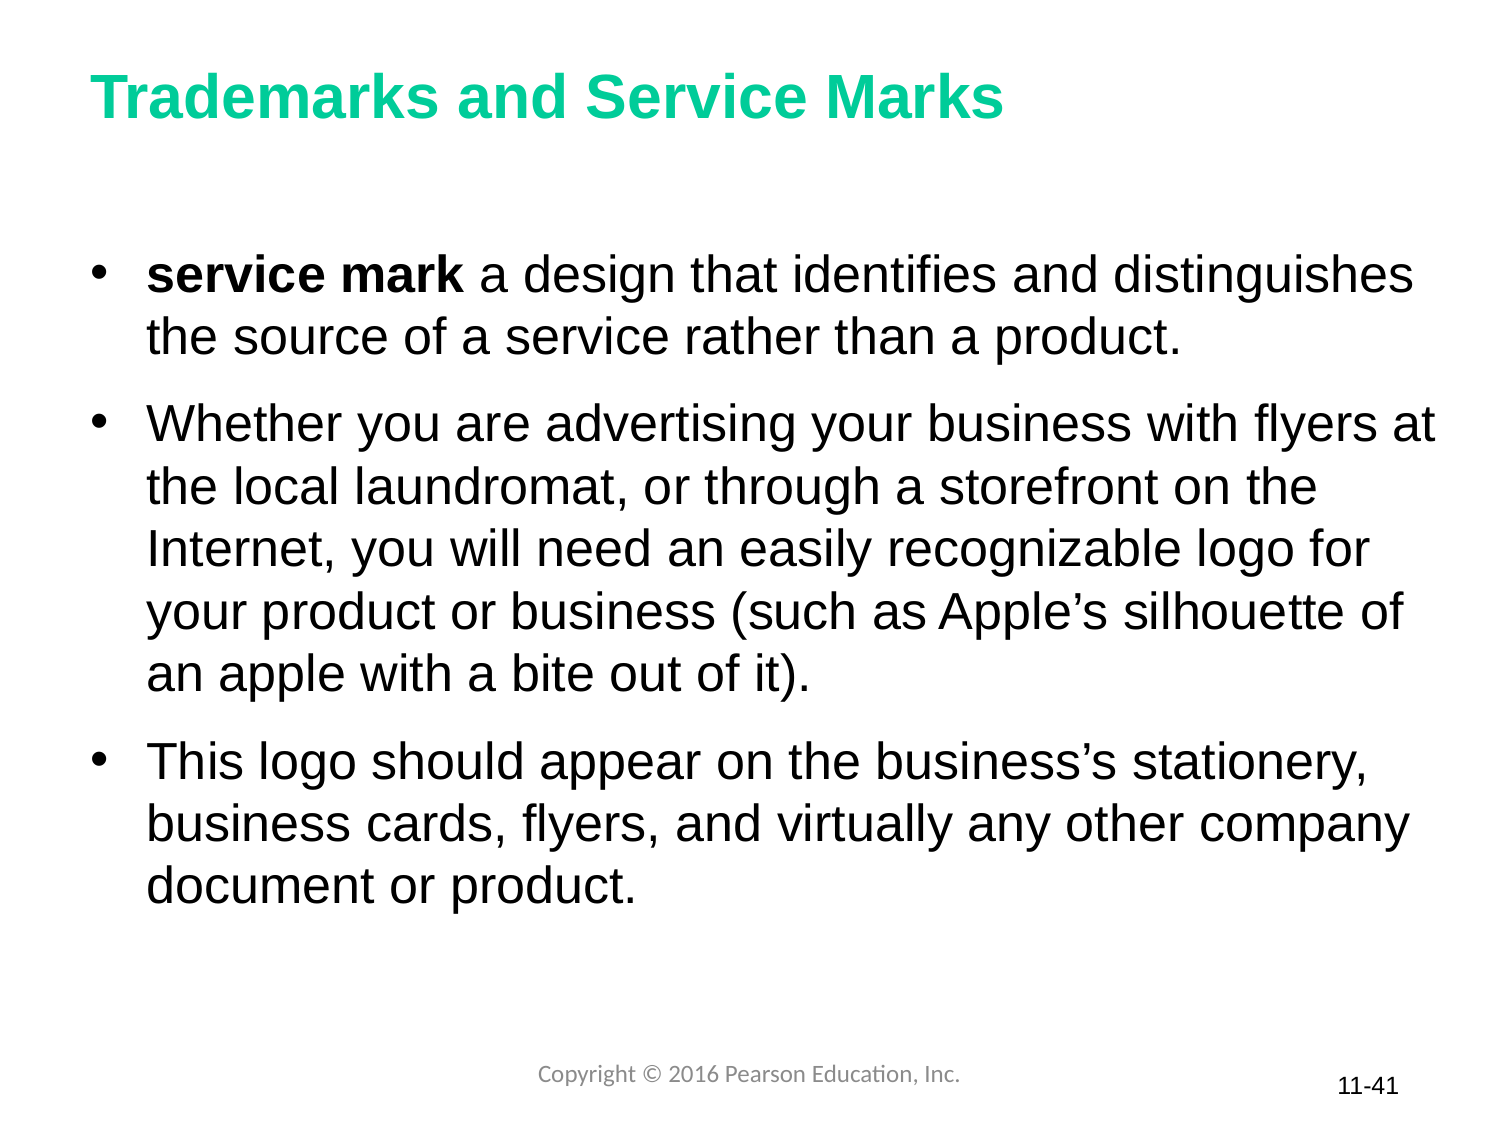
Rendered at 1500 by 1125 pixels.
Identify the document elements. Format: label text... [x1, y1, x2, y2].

list service mark a design that identifies and distinguishes the source of a service rather than a product. Whether you are advertising your business with flyers at the local laundromat, or through a storefront on the Internet, you will need an easily recognizable logo for your product or business (such as Apple’s silhouette of an apple with a bite out of it). This logo should appear on the business’s stationery, business cards, flyers, and virtually any other company document or product. [75, 232, 1463, 1125]
footer Copyright © 2016 Pearson Education, Inc. [512, 1042, 988, 1103]
title Trademarks and Service Marks [75, 0, 1425, 188]
